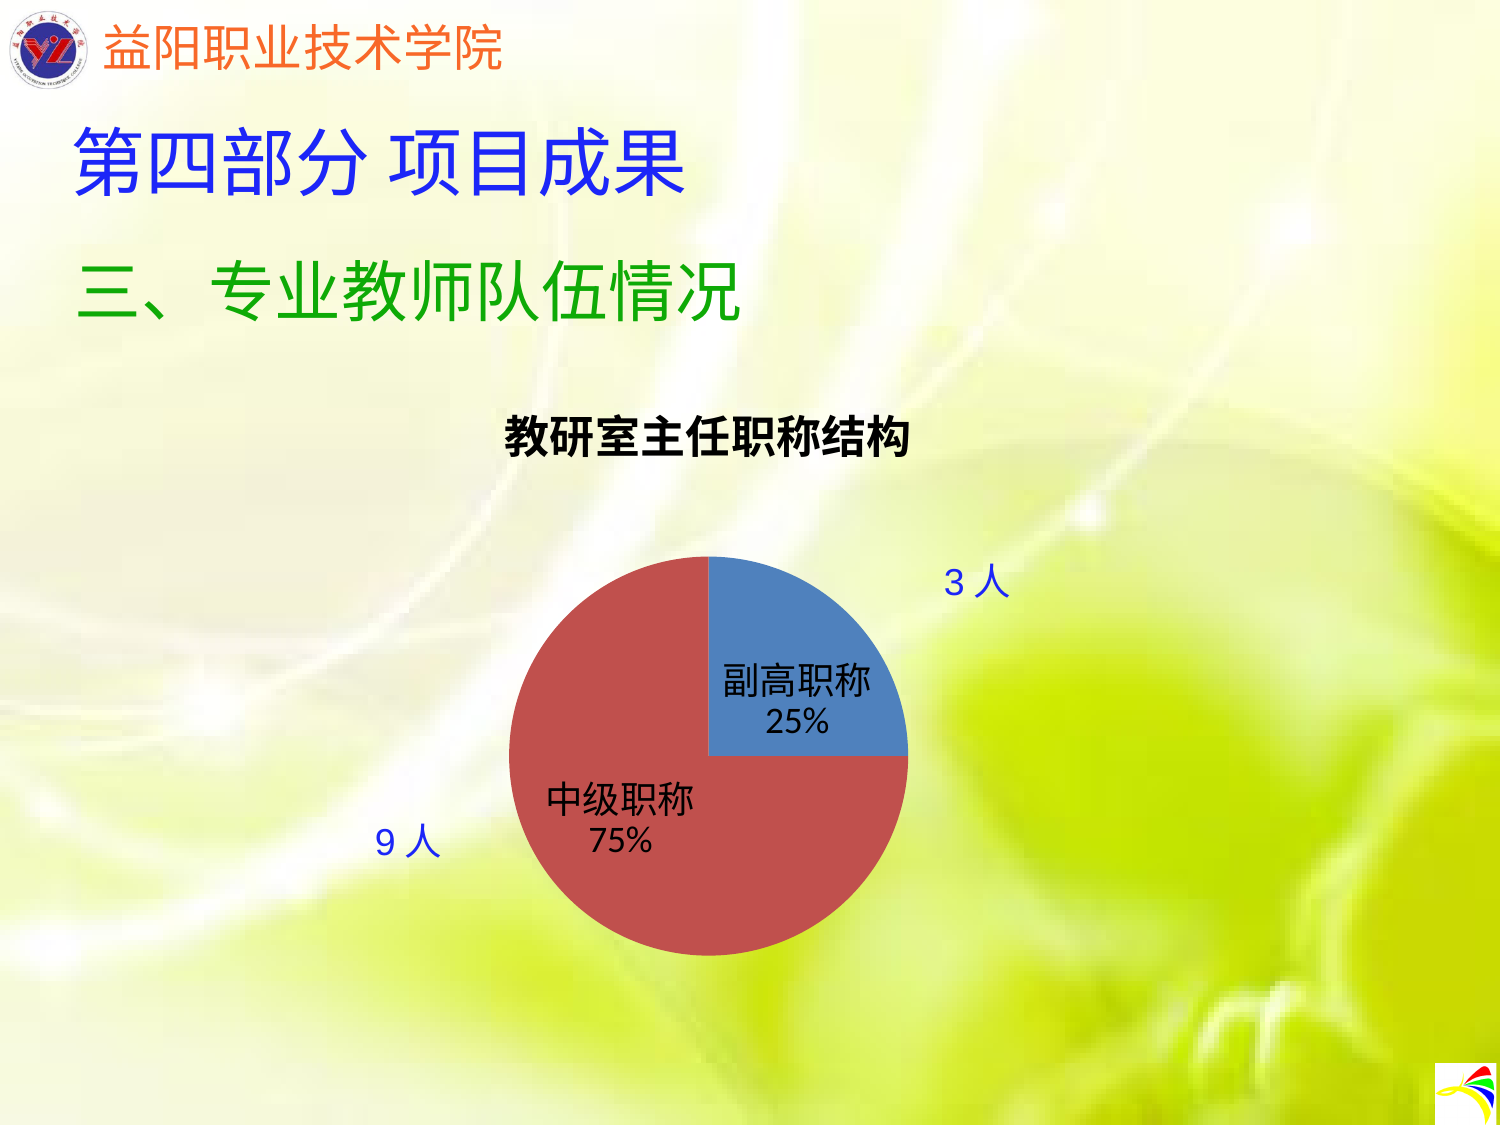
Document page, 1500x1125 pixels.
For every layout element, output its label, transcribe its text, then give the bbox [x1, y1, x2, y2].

text_box 三、专业教师队伍情况 [59, 242, 758, 337]
chart [170, 365, 1247, 1033]
text_box 第四部分 项目成果 [13, 113, 744, 208]
picture [0, 0, 1500, 1125]
